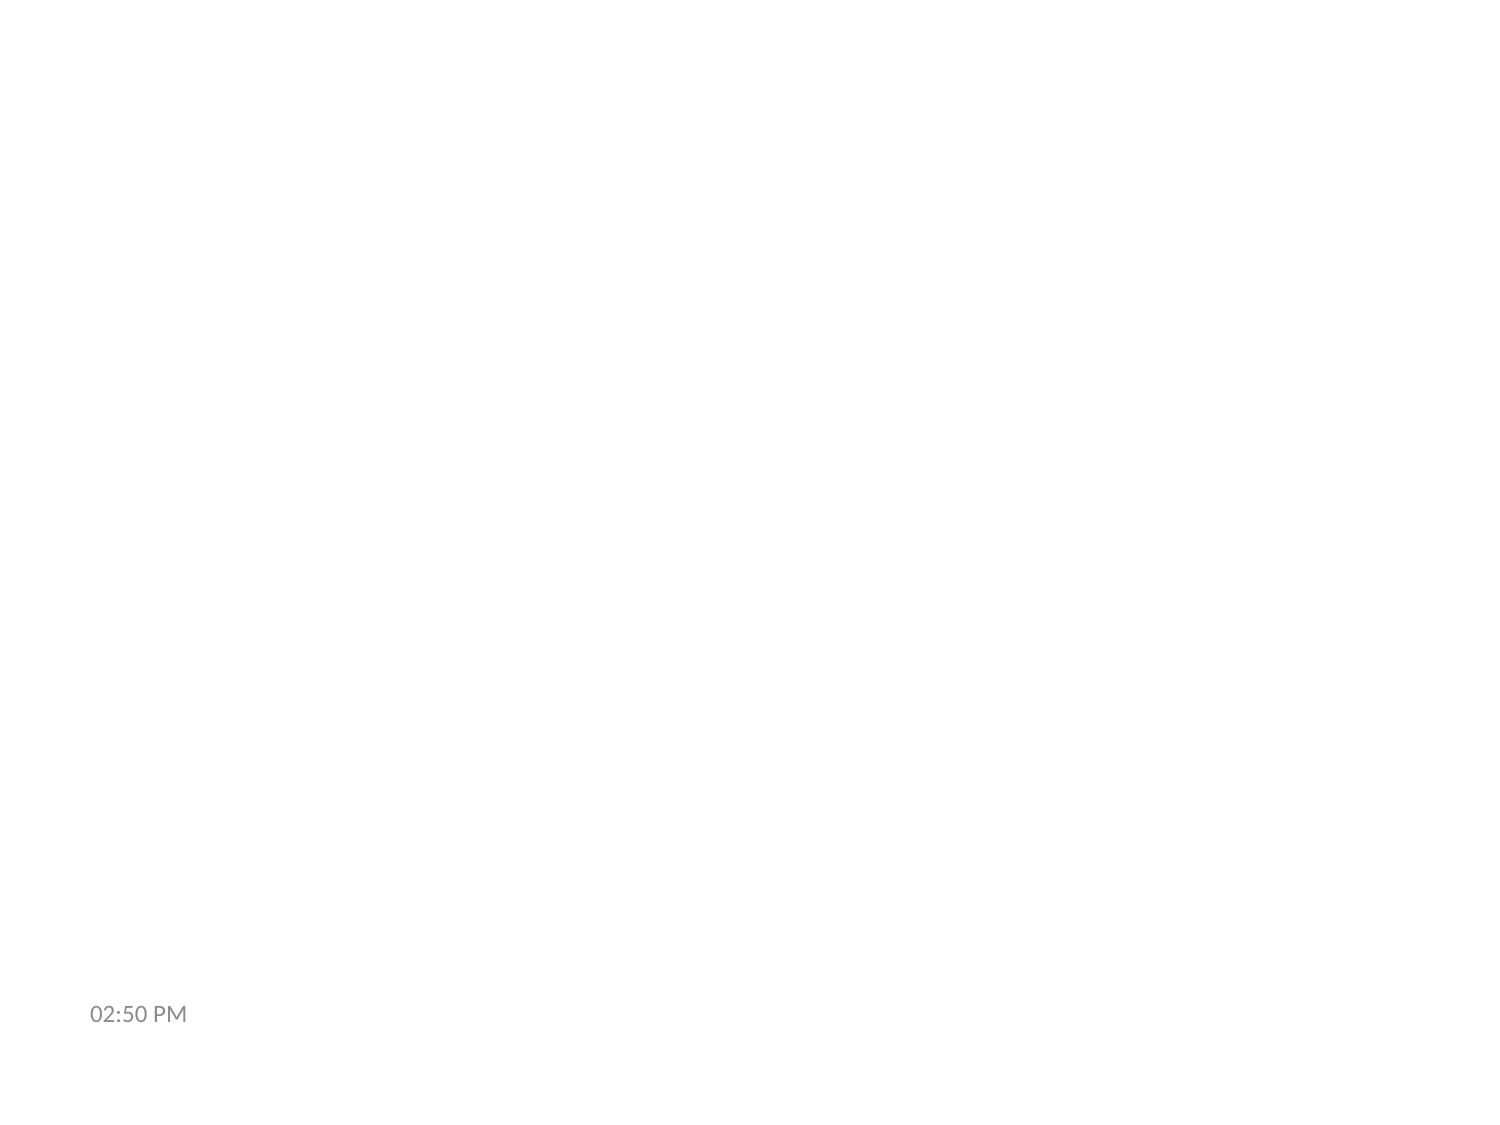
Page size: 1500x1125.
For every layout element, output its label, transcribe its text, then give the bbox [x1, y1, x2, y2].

text_box 3:35 PM [75, 982, 425, 1043]
